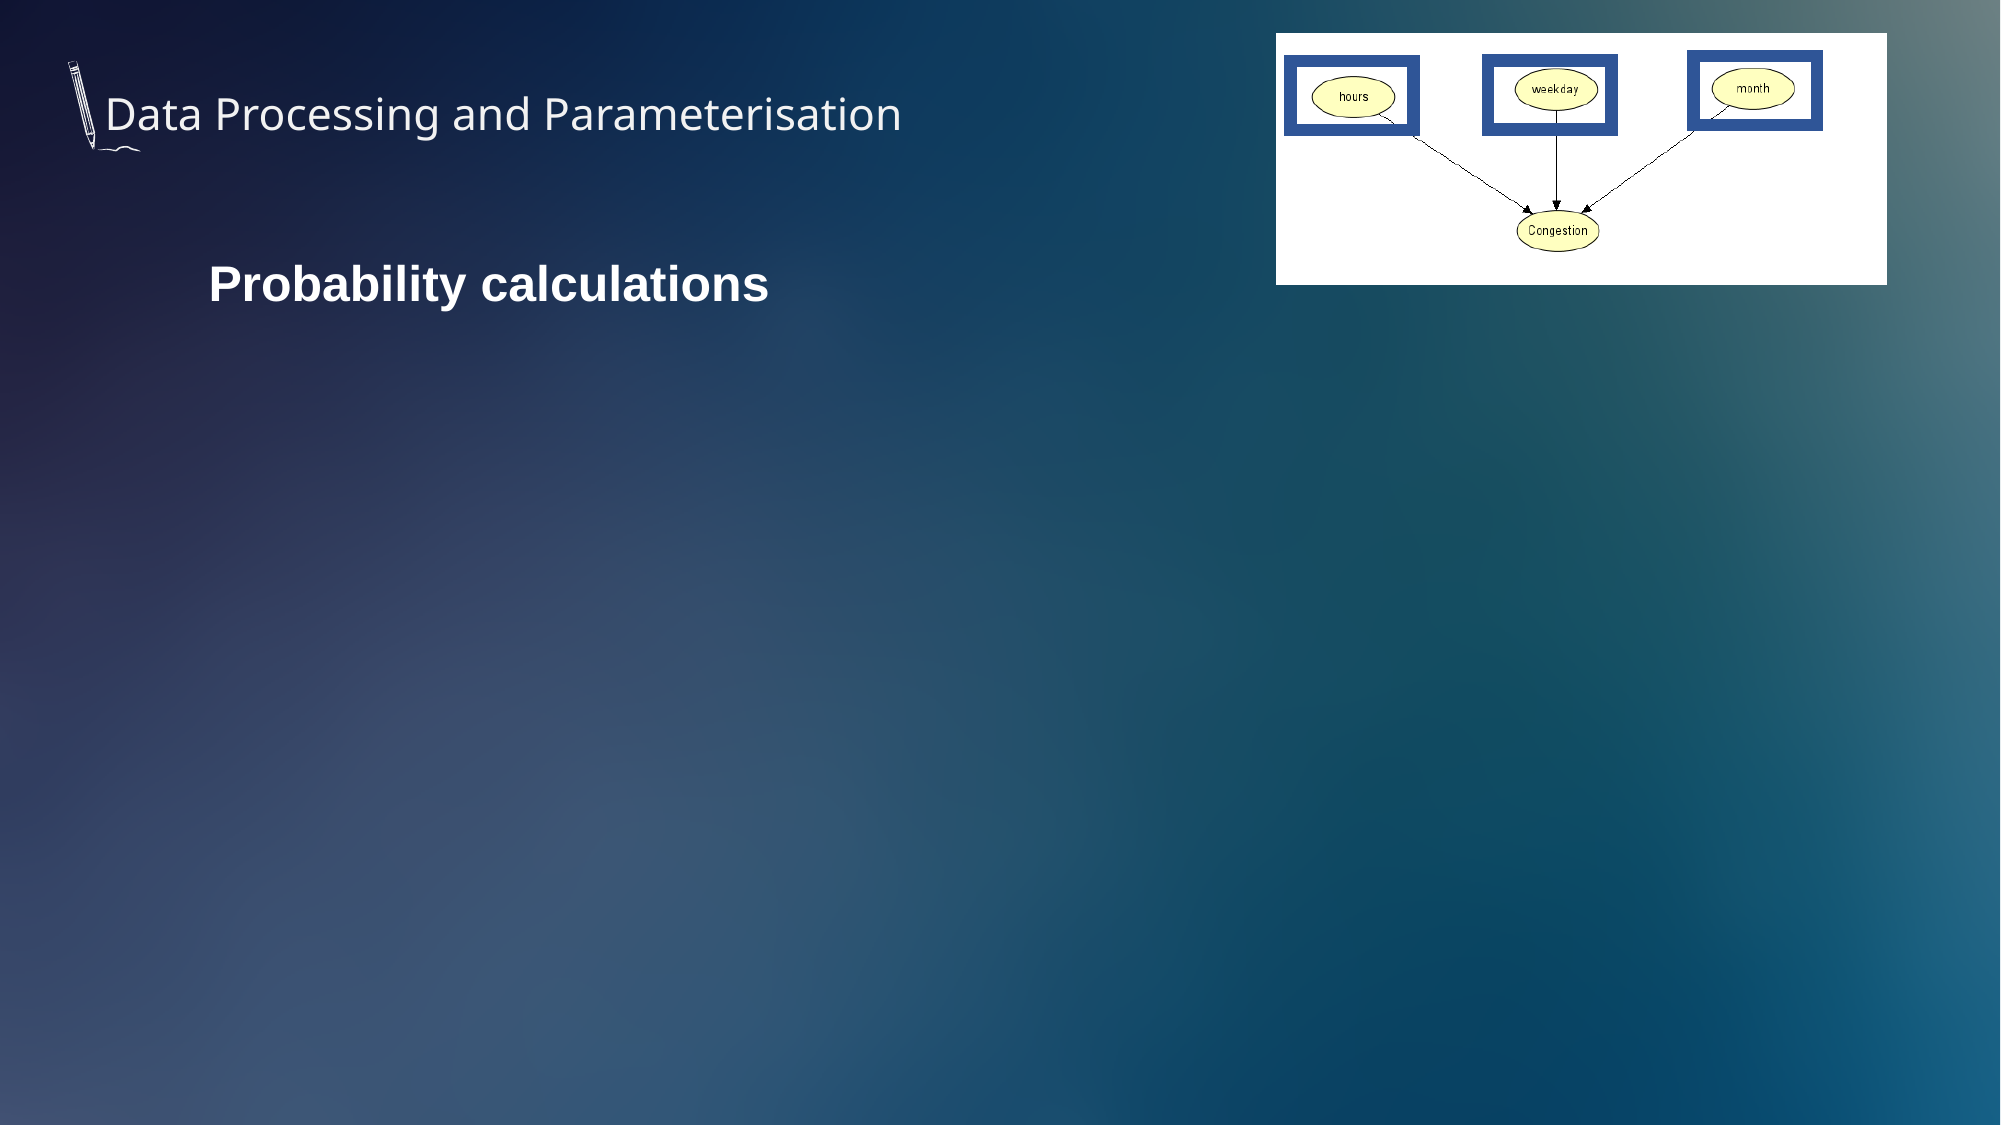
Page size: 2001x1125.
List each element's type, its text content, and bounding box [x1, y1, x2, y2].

text_box Data Processing and Parameterisation [141, 78, 1106, 147]
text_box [34, 243, 1920, 1092]
picture [0, 0, 2001, 1125]
